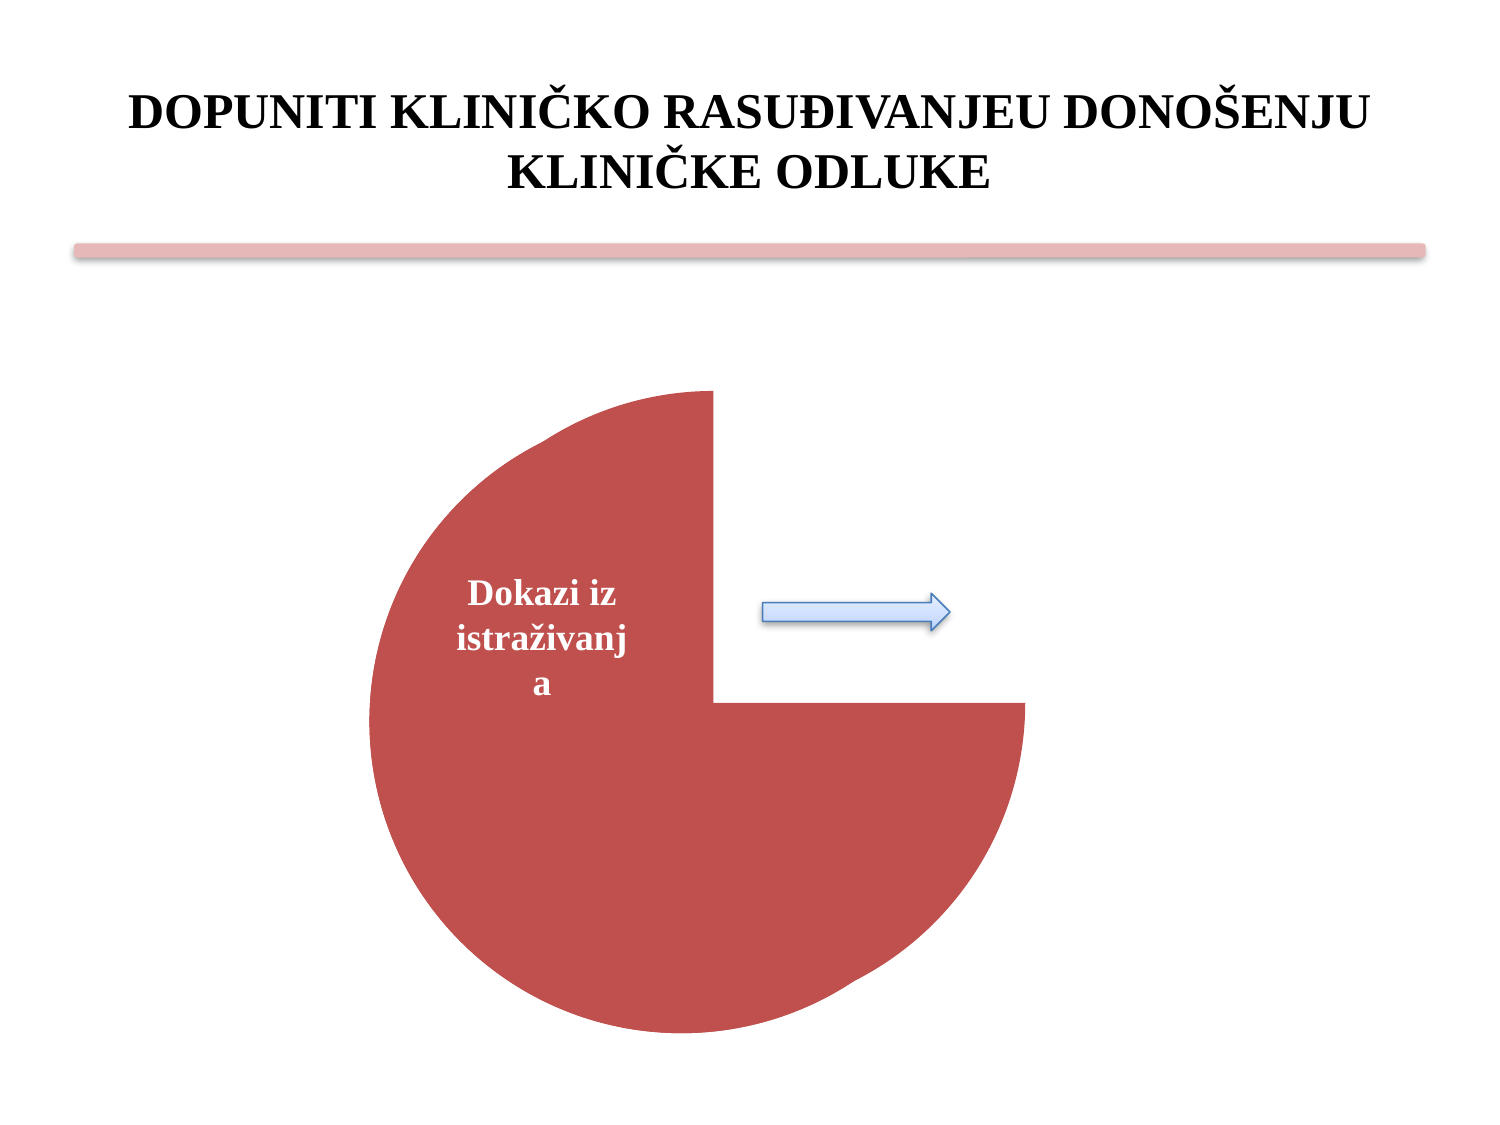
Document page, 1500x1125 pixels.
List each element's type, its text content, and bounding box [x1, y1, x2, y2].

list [74, 299, 1288, 1043]
title DOPUNITI KLINIČKO RASUĐIVANJEU DONOŠENJU KLINIČKE ODLUKE [75, 45, 1425, 233]
text_box [74, 243, 1426, 258]
